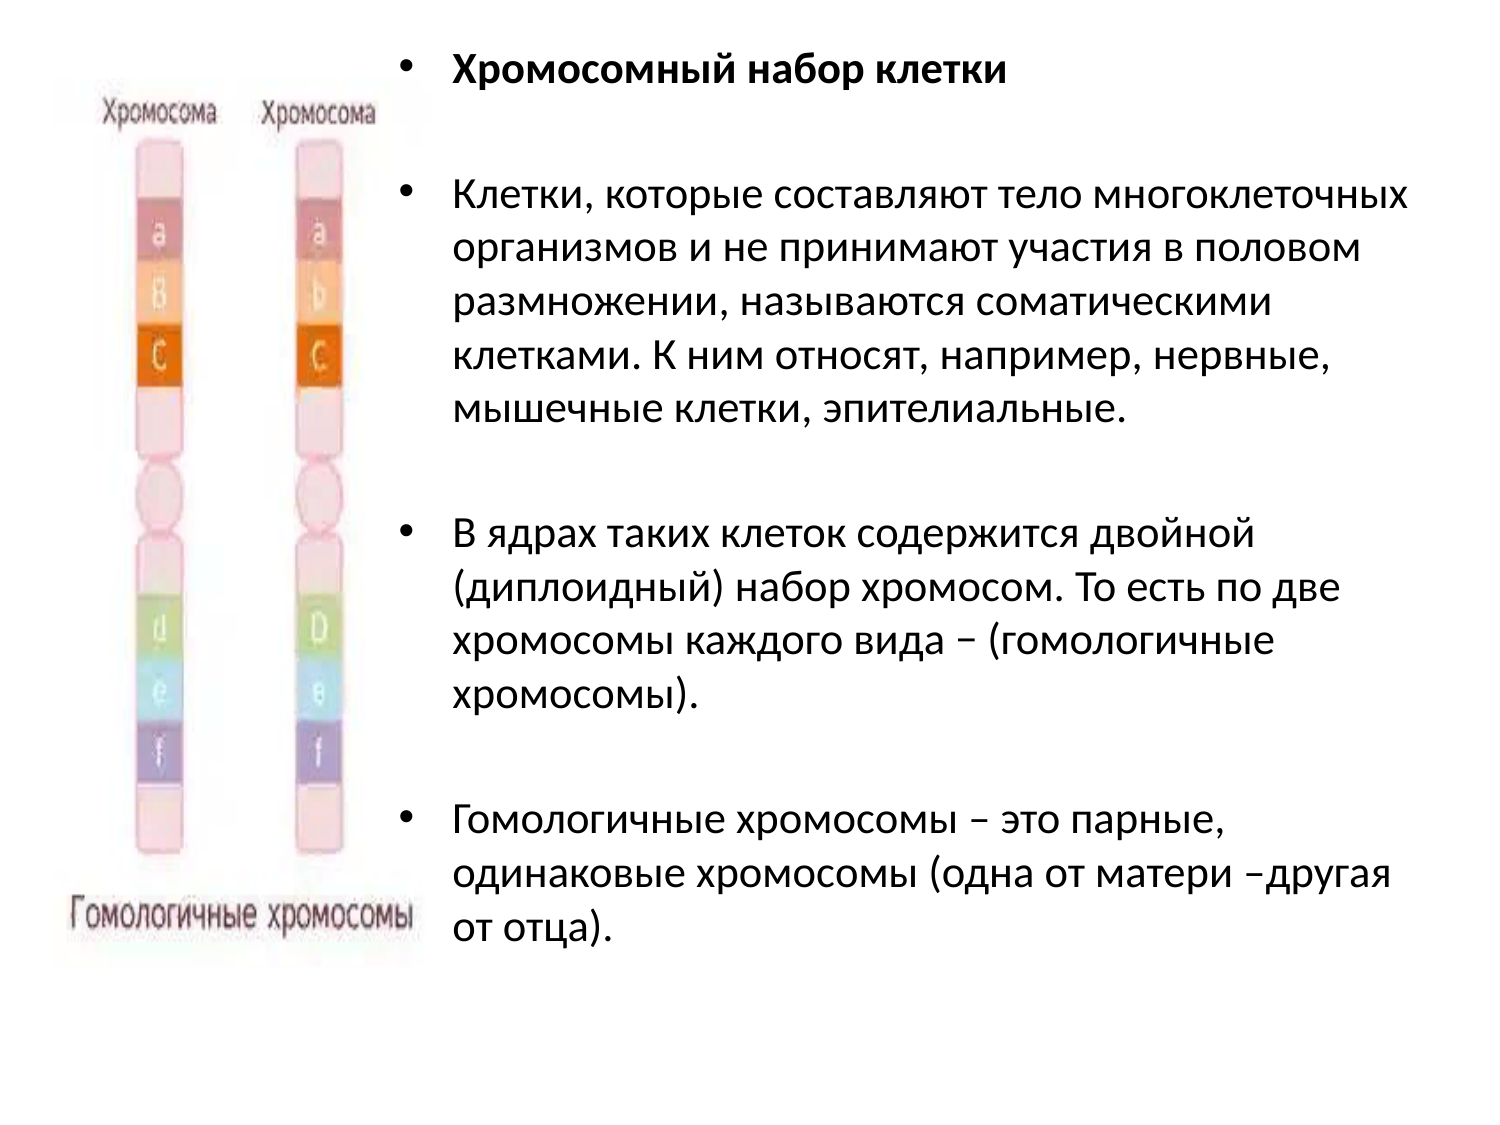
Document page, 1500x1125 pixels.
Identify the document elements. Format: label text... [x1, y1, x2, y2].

list Хромосомный набор клетки Клетки, которые составляют тело многоклеточных организмов и не принимают участия в половом размножении, называются соматическими клетками. К ним относят, например, нервные, мышечные клетки, эпителиальные. В ядрах таких клеток содержится двойной (диплоидный) набор хромосом. То есть по две хромосомы каждого вида − (гомологичные хромосомы). Гомологичные хромосомы – это парные, одинаковые хромосомы (одна от матери –другая от отца). [383, 30, 1425, 1005]
picture [52, 77, 432, 969]
